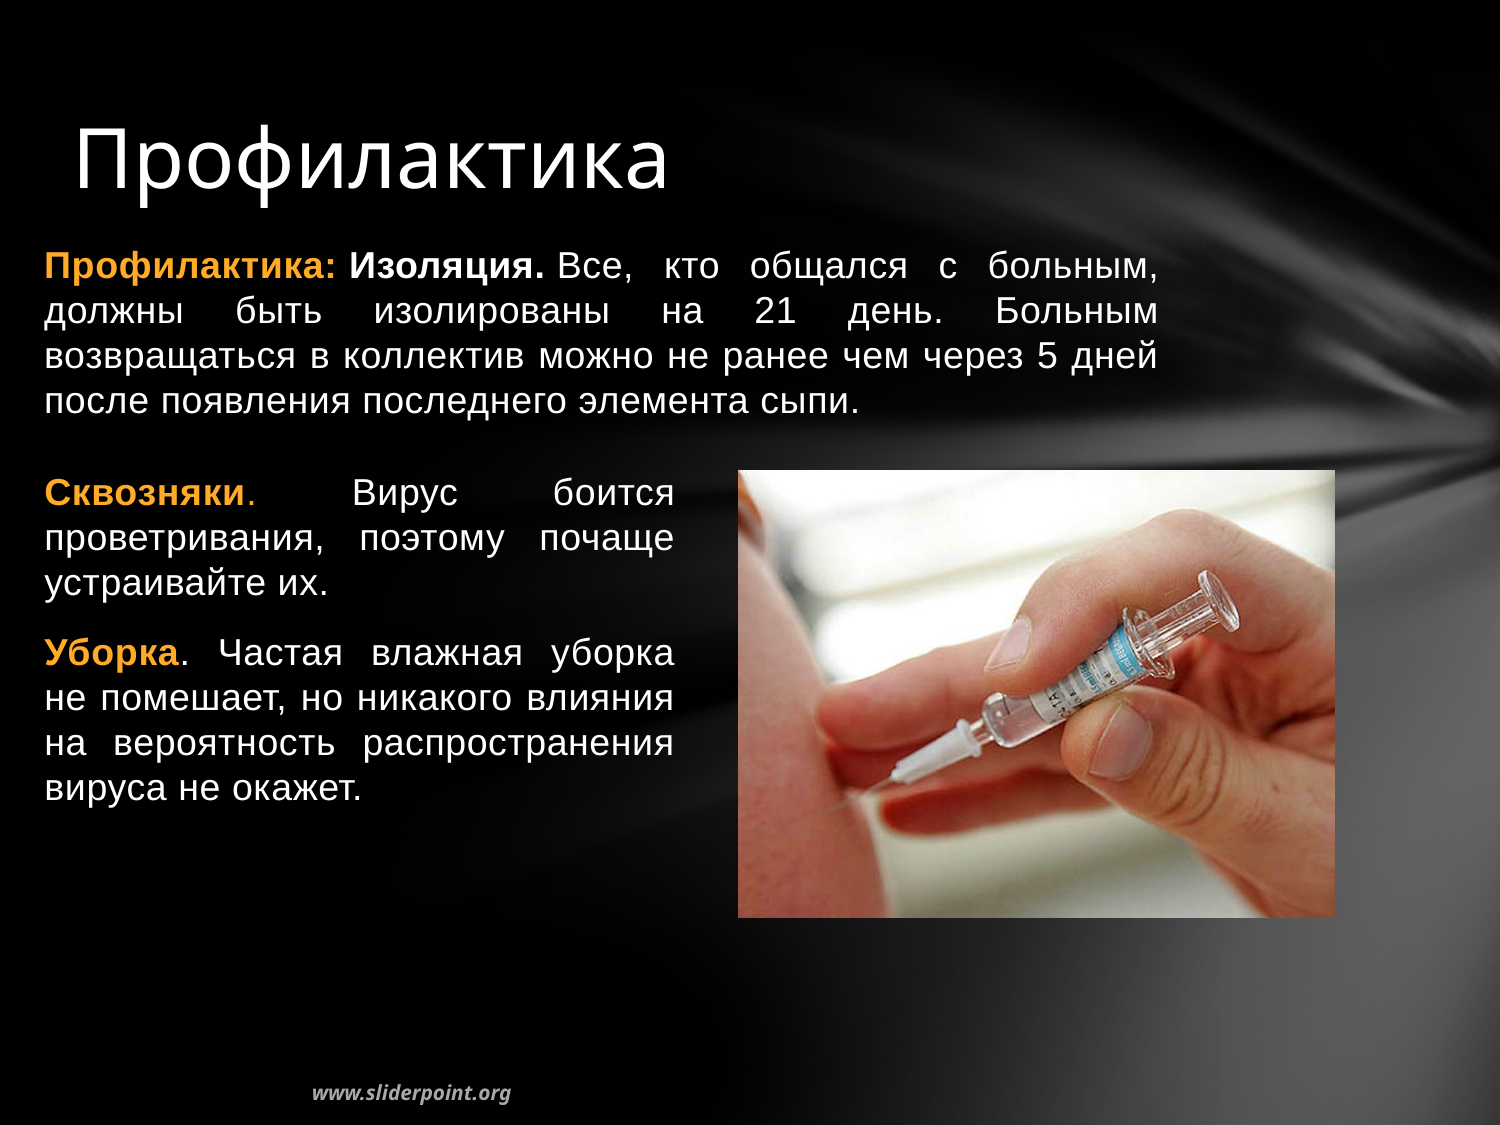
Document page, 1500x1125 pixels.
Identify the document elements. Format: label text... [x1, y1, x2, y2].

title Профилактика [57, 37, 1318, 213]
text_box Профилактика: Изоляция. Все, кто общался с больным, должны быть изолированы на 21 день. Больным возвращаться в коллектив можно не ранее чем через 5 дней после появления последнего элемента сыпи. [29, 233, 1176, 429]
picture [737, 470, 1335, 919]
footer www.sliderpoint.org [296, 1073, 968, 1115]
list Сквозняки. Вирус боится проветривания, поэтому почаще устраивайте их. Уборка. Частая влажная уборка не помешает, но никакого влияния на вероятность распространения вируса не окажет. [29, 460, 691, 831]
